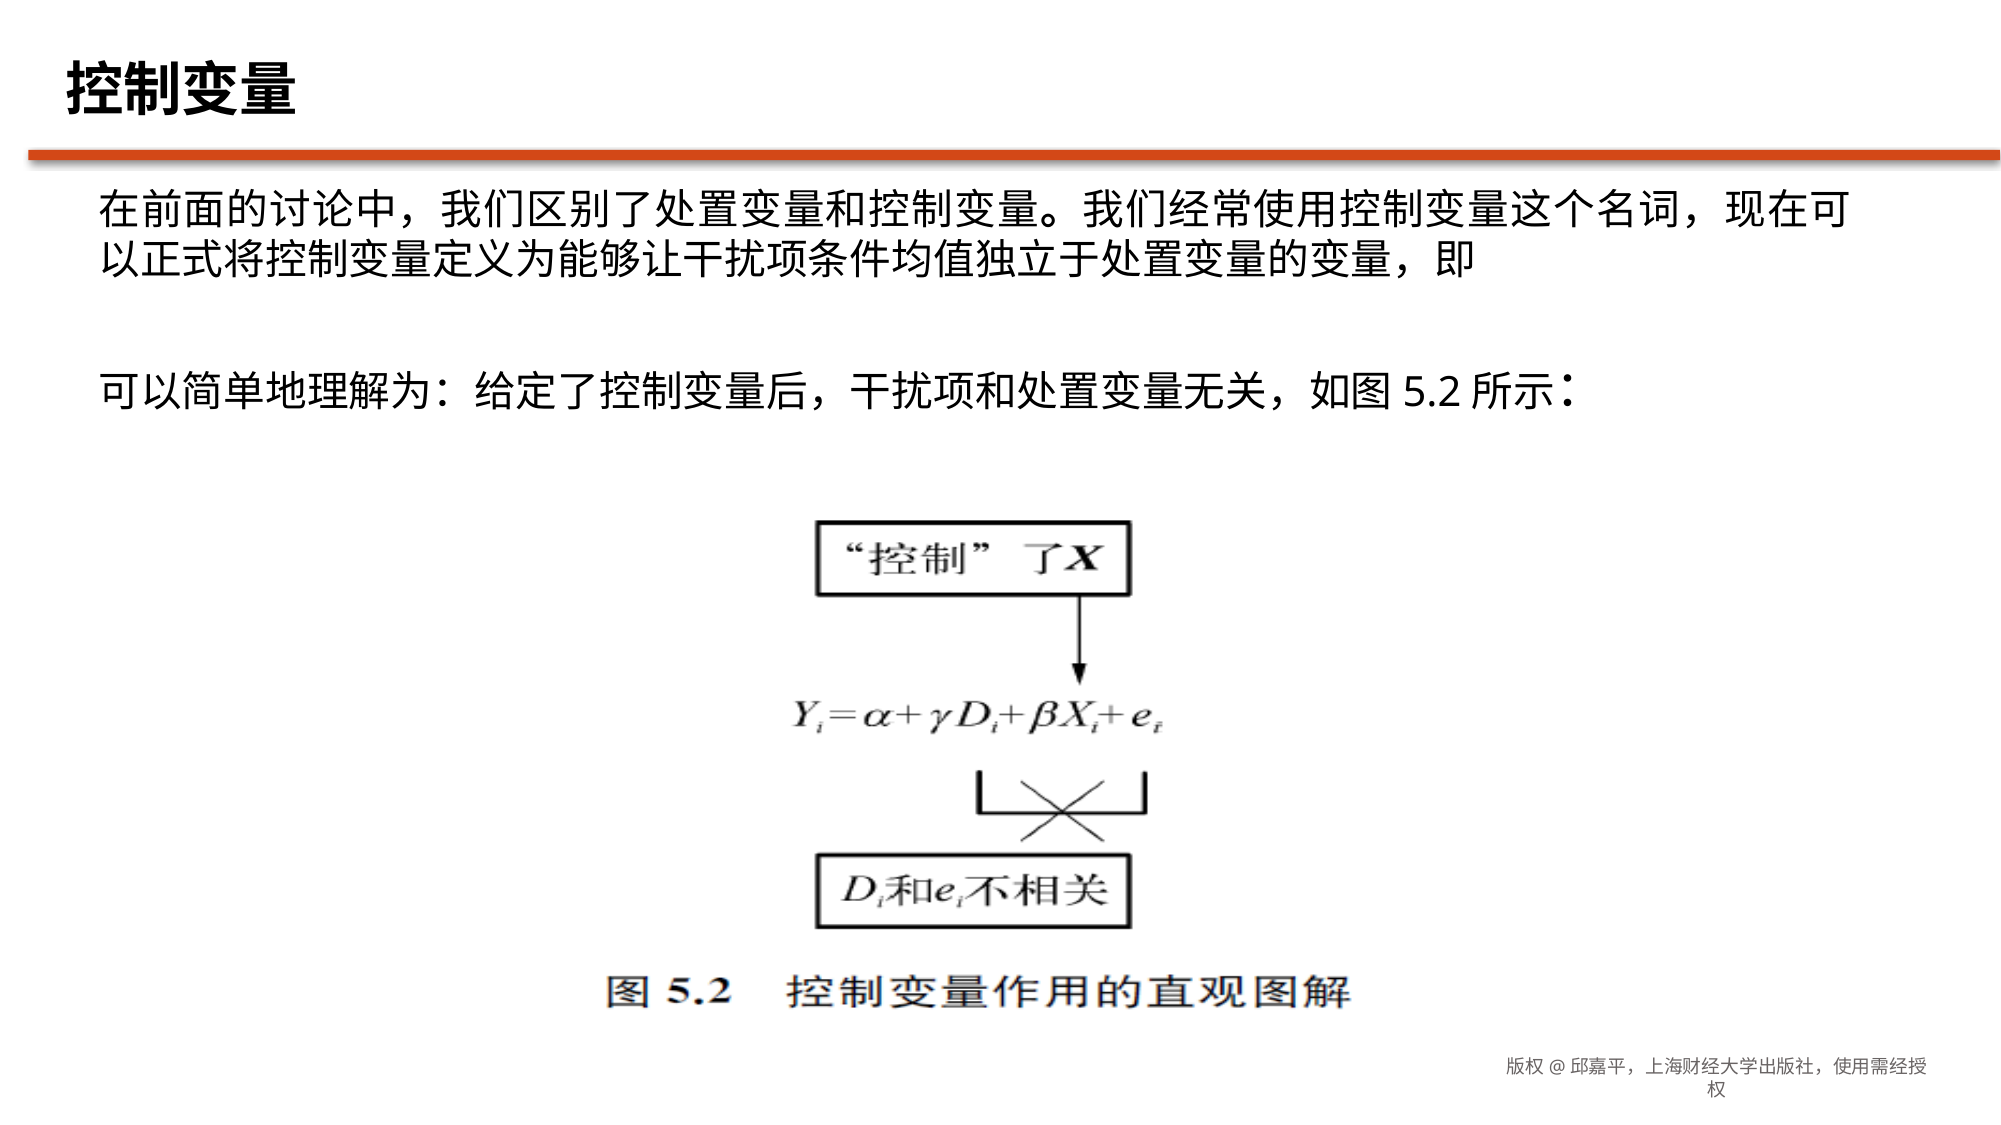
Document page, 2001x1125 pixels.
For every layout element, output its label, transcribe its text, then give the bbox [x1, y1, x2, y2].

picture [513, 475, 1487, 1032]
footer 版权@邱嘉平，上海财经大学出版社，使用需经授权 [1483, 1046, 1950, 1109]
title 控制变量 [50, 50, 1825, 138]
